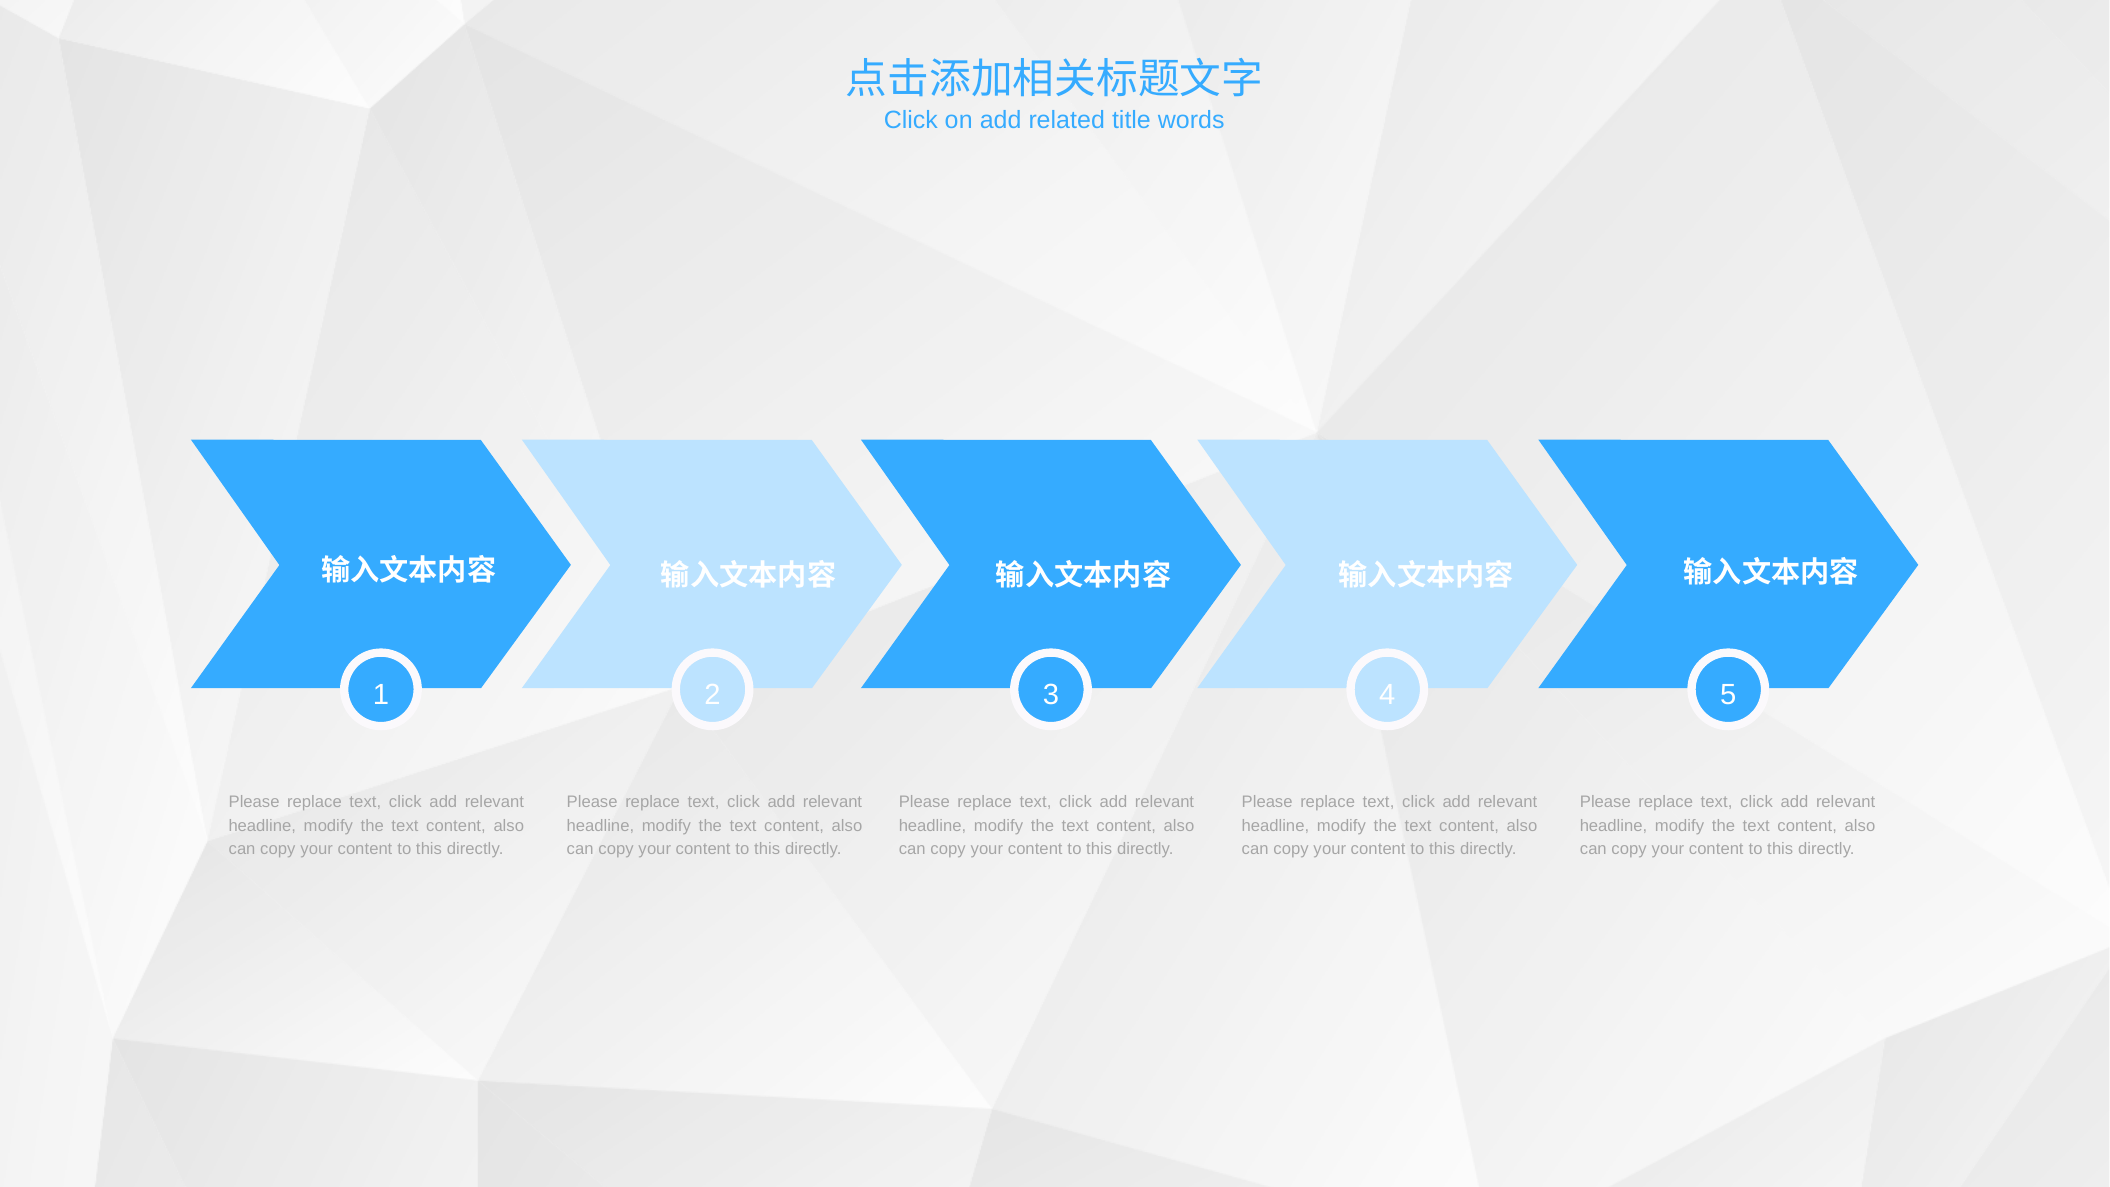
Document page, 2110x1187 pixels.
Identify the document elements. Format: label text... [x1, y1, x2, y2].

text_box Please replace text, click add relevant headline, modify the text content, also can copy your content to this directly. [228, 786, 525, 859]
text_box Please replace text, click add relevant headline, modify the text content, also can copy your content to this directly. [898, 786, 1195, 859]
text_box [1691, 652, 1766, 727]
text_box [1538, 439, 1919, 689]
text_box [344, 652, 418, 727]
text_box 点击添加相关标题文字 [803, 44, 1307, 107]
text_box Please replace text, click add relevant headline, modify the text content, also can copy your content to this directly. [1579, 786, 1876, 859]
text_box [1014, 652, 1088, 727]
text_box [1197, 439, 1538, 689]
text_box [521, 439, 860, 689]
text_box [860, 439, 1197, 689]
picture [0, 0, 2110, 1187]
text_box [190, 439, 521, 689]
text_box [675, 652, 750, 727]
text_box Please replace text, click add relevant headline, modify the text content, also can copy your content to this directly. [1241, 786, 1538, 859]
text_box Please replace text, click add relevant headline, modify the text content, also can copy your content to this directly. [566, 786, 863, 859]
text_box Click on add related title words [864, 95, 1246, 158]
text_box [1350, 652, 1425, 727]
